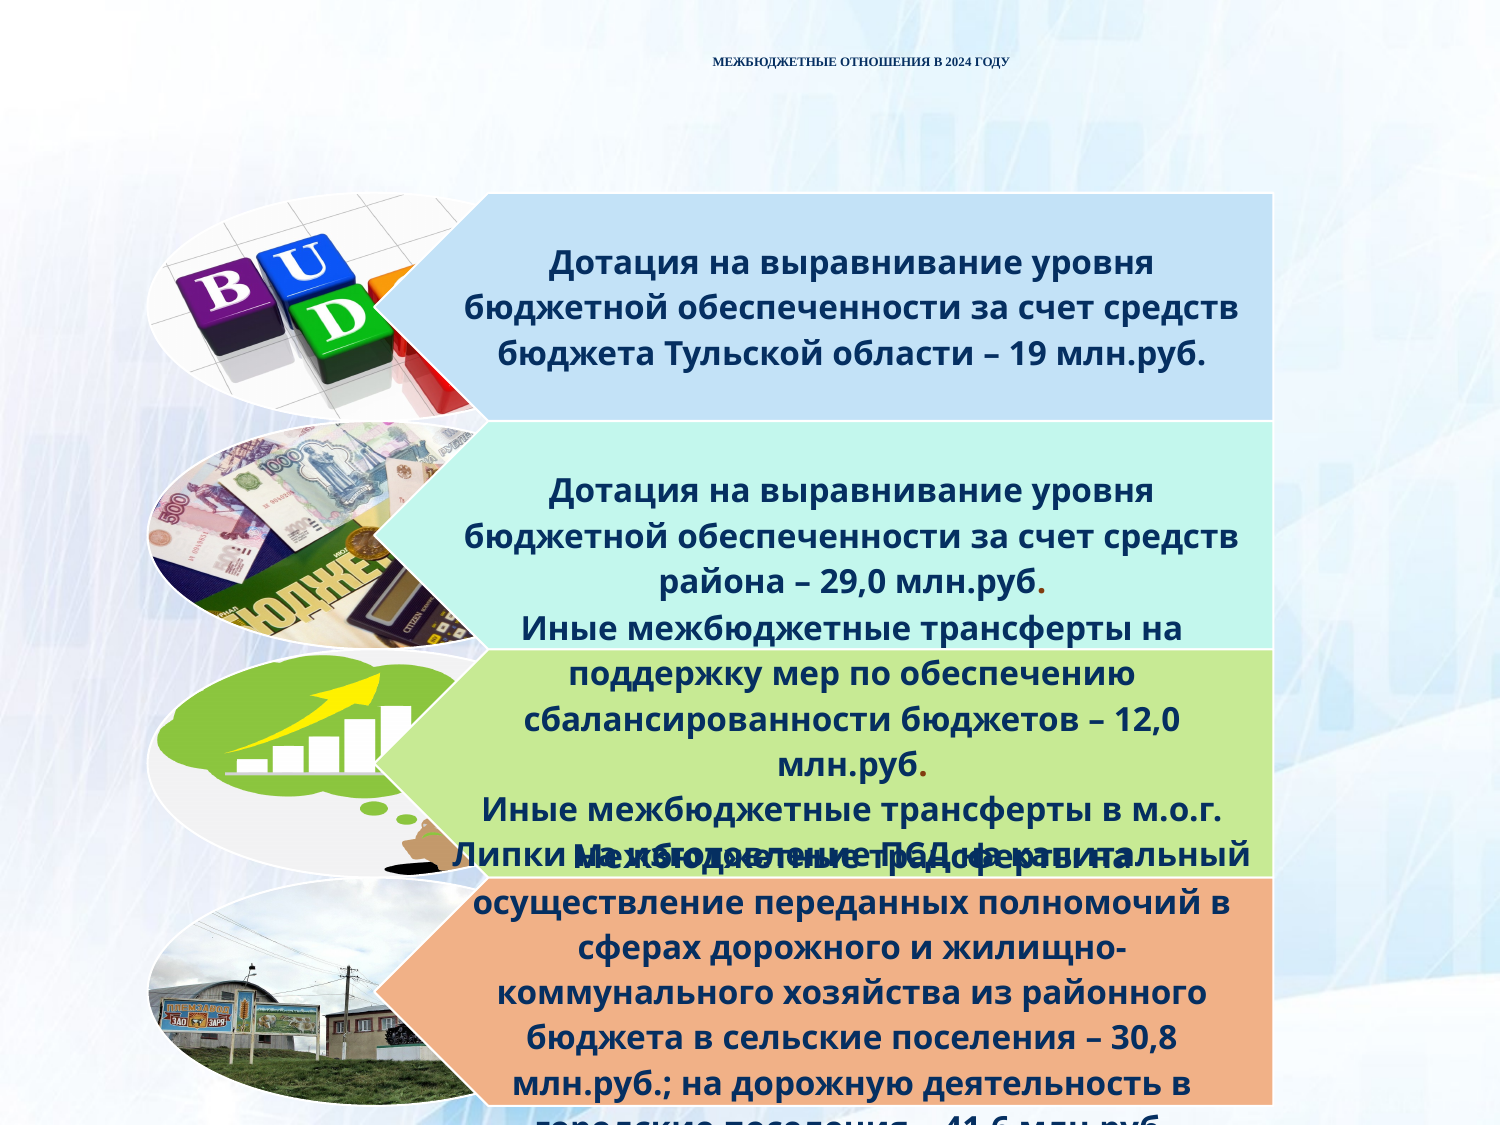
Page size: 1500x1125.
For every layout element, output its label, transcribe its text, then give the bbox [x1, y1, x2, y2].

picture [0, 0, 1500, 1125]
title Межбюджетные отношения в 2024 году [246, 23, 1477, 92]
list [147, 192, 1500, 1107]
